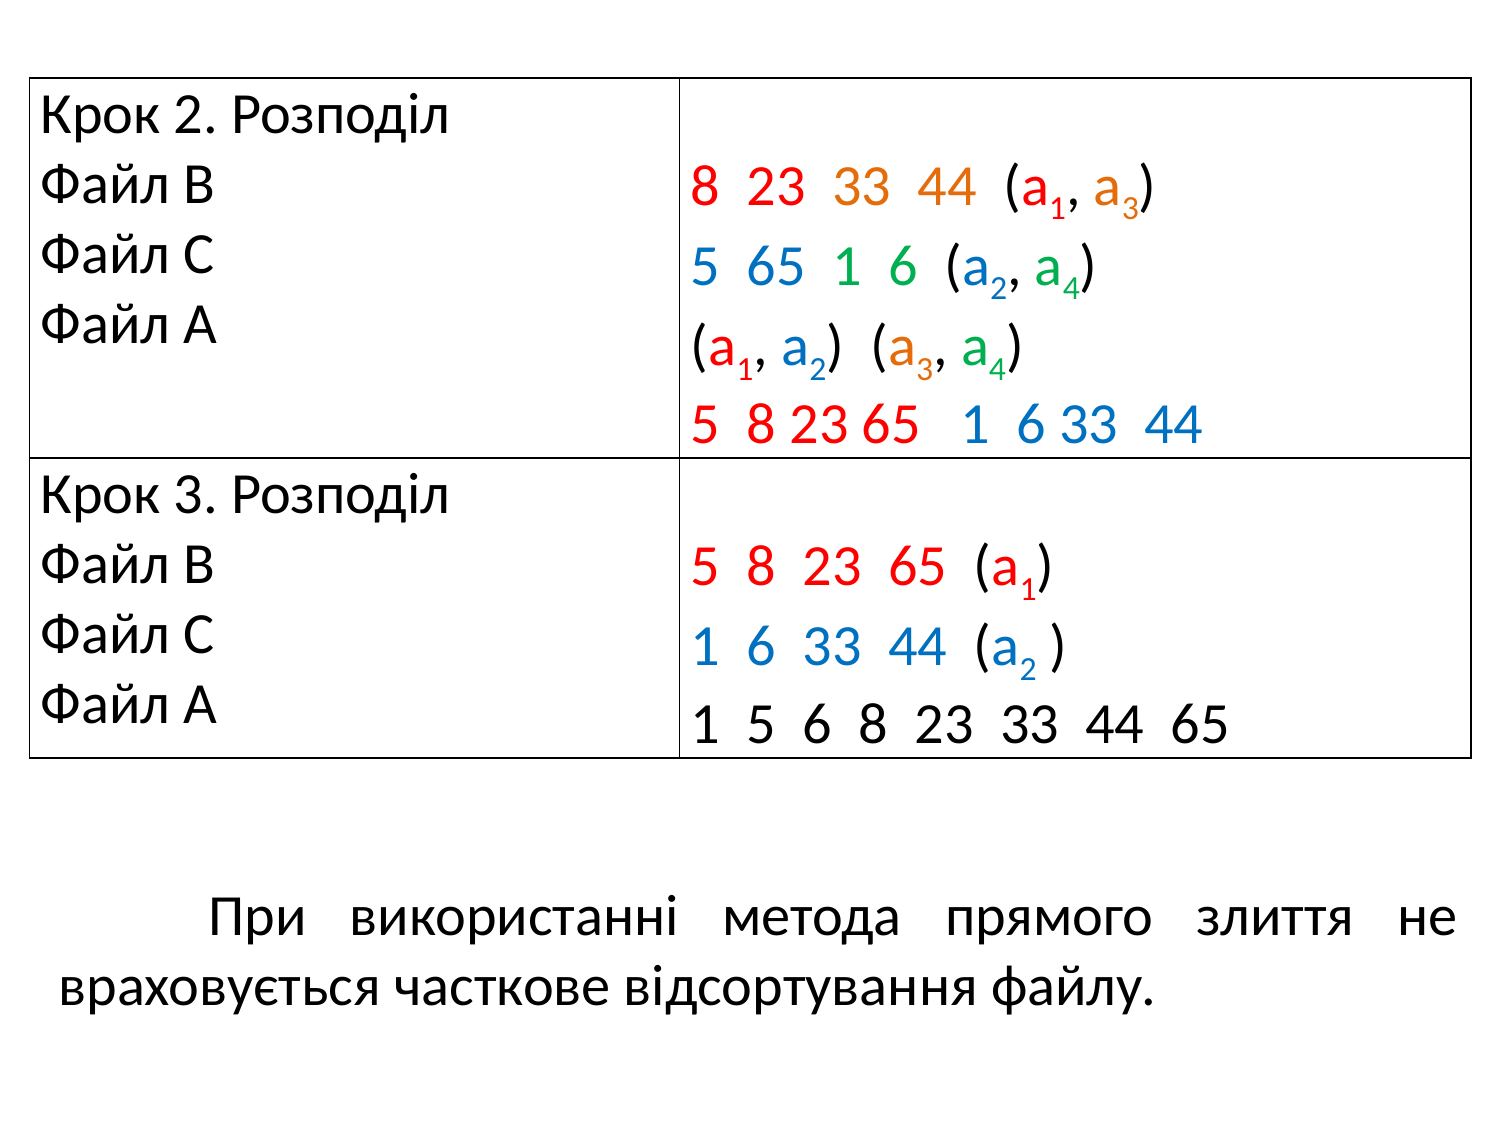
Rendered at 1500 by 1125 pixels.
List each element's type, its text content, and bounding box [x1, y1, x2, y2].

text_box При використанні метода прямого злиття не враховується часткове відсортування файлу. [43, 869, 1473, 1025]
table_header 8 23 33 44 (а1, а3) 5 65 1 6 (а2, а4) (а1, а2) (а3, а4) 5 8 23 65 1 6 33 44 [680, 79, 1470, 457]
table_cell 5 8 23 65 (а1) 1 6 33 44 (а2 ) 1 5 6 8 23 33 44 65 [680, 459, 1470, 757]
table_header Крок 2. Розподіл Файл В Файл С Файл А [30, 79, 679, 457]
table_cell Крок 3. Розподіл Файл В Файл С Файл А [30, 459, 679, 757]
